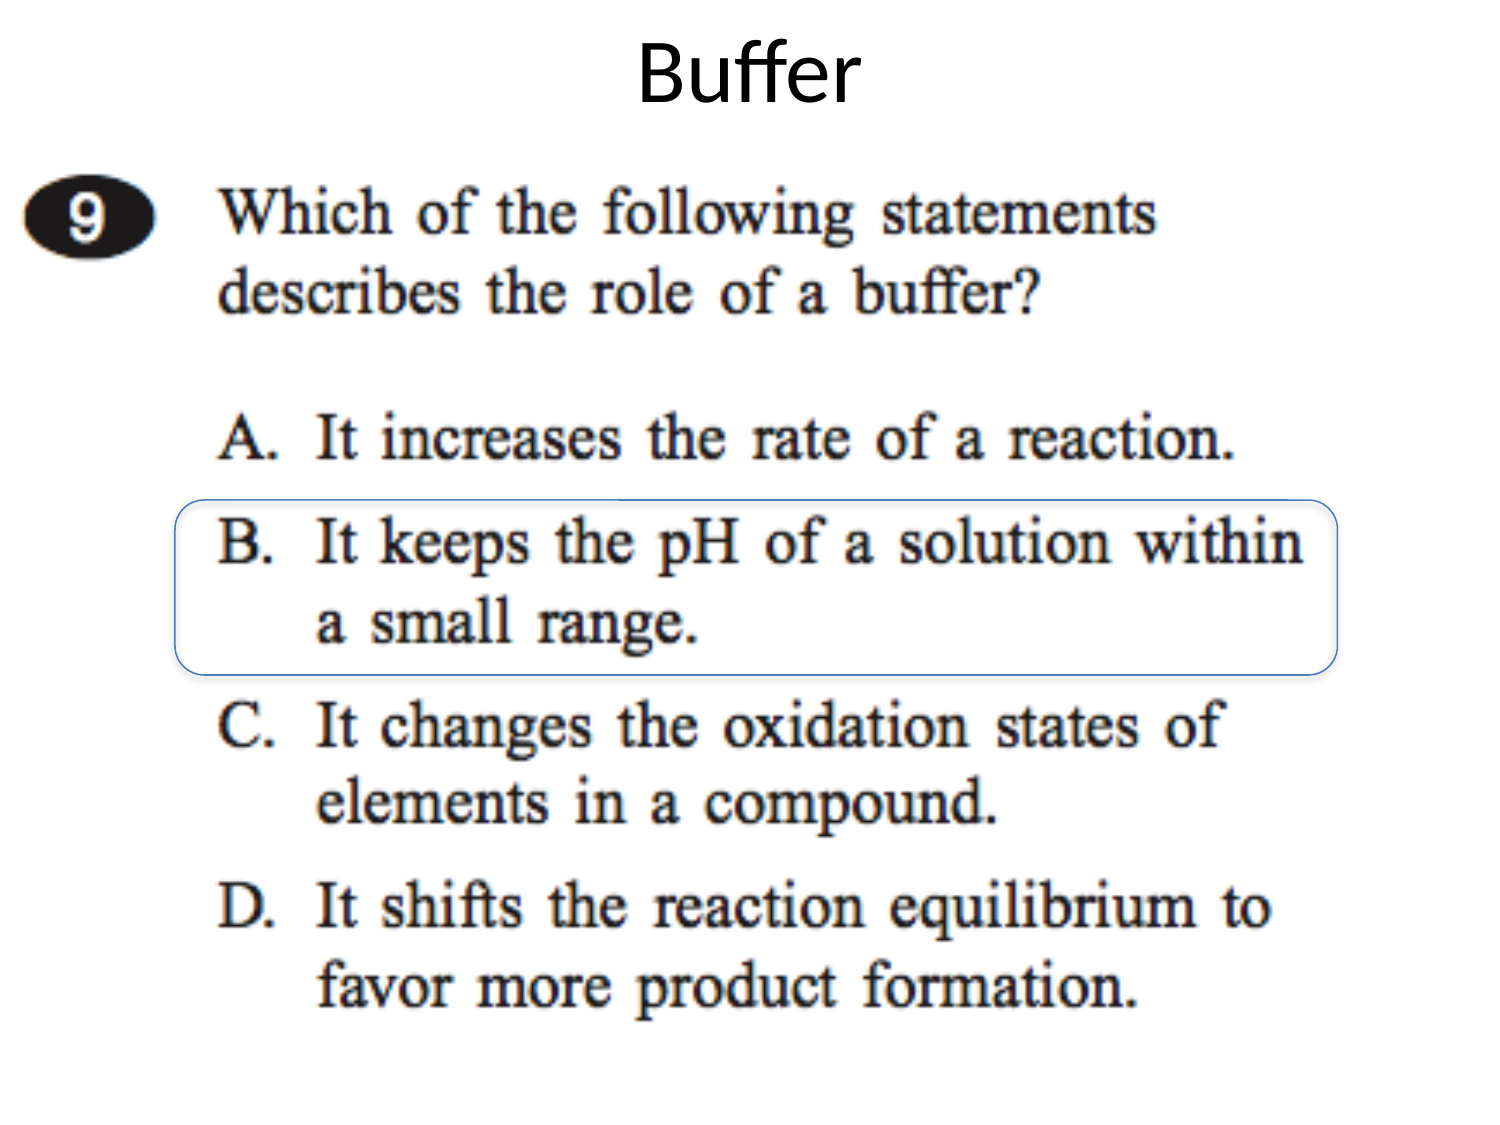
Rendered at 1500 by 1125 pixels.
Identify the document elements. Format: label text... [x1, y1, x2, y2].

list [0, 124, 1500, 1088]
title Buffer [75, 0, 1425, 123]
